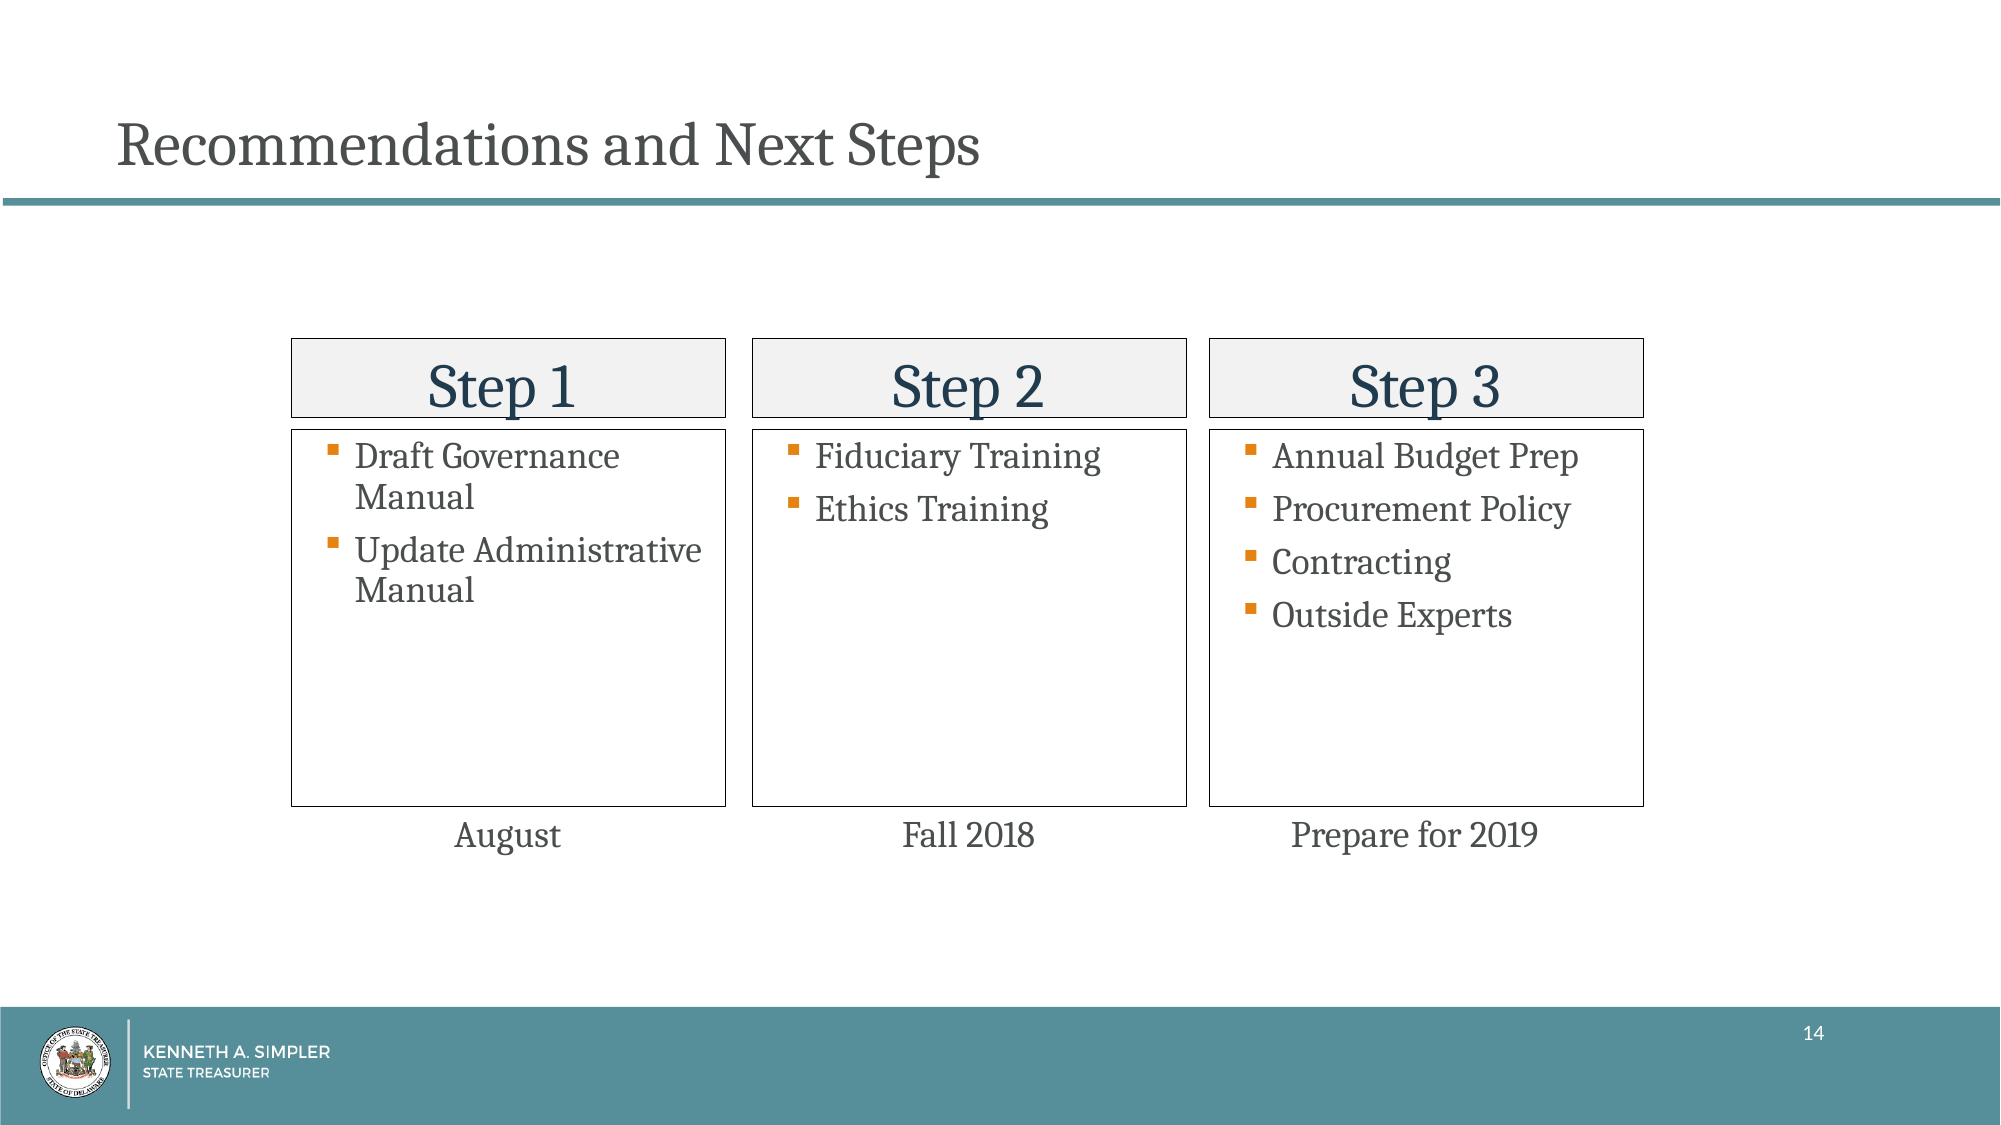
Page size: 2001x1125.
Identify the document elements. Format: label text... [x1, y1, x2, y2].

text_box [291, 337, 1644, 865]
picture [15, 998, 345, 1125]
text_box Recommendations and Next Steps [101, 103, 1752, 222]
slide_number 14 [1620, 1006, 1840, 1057]
